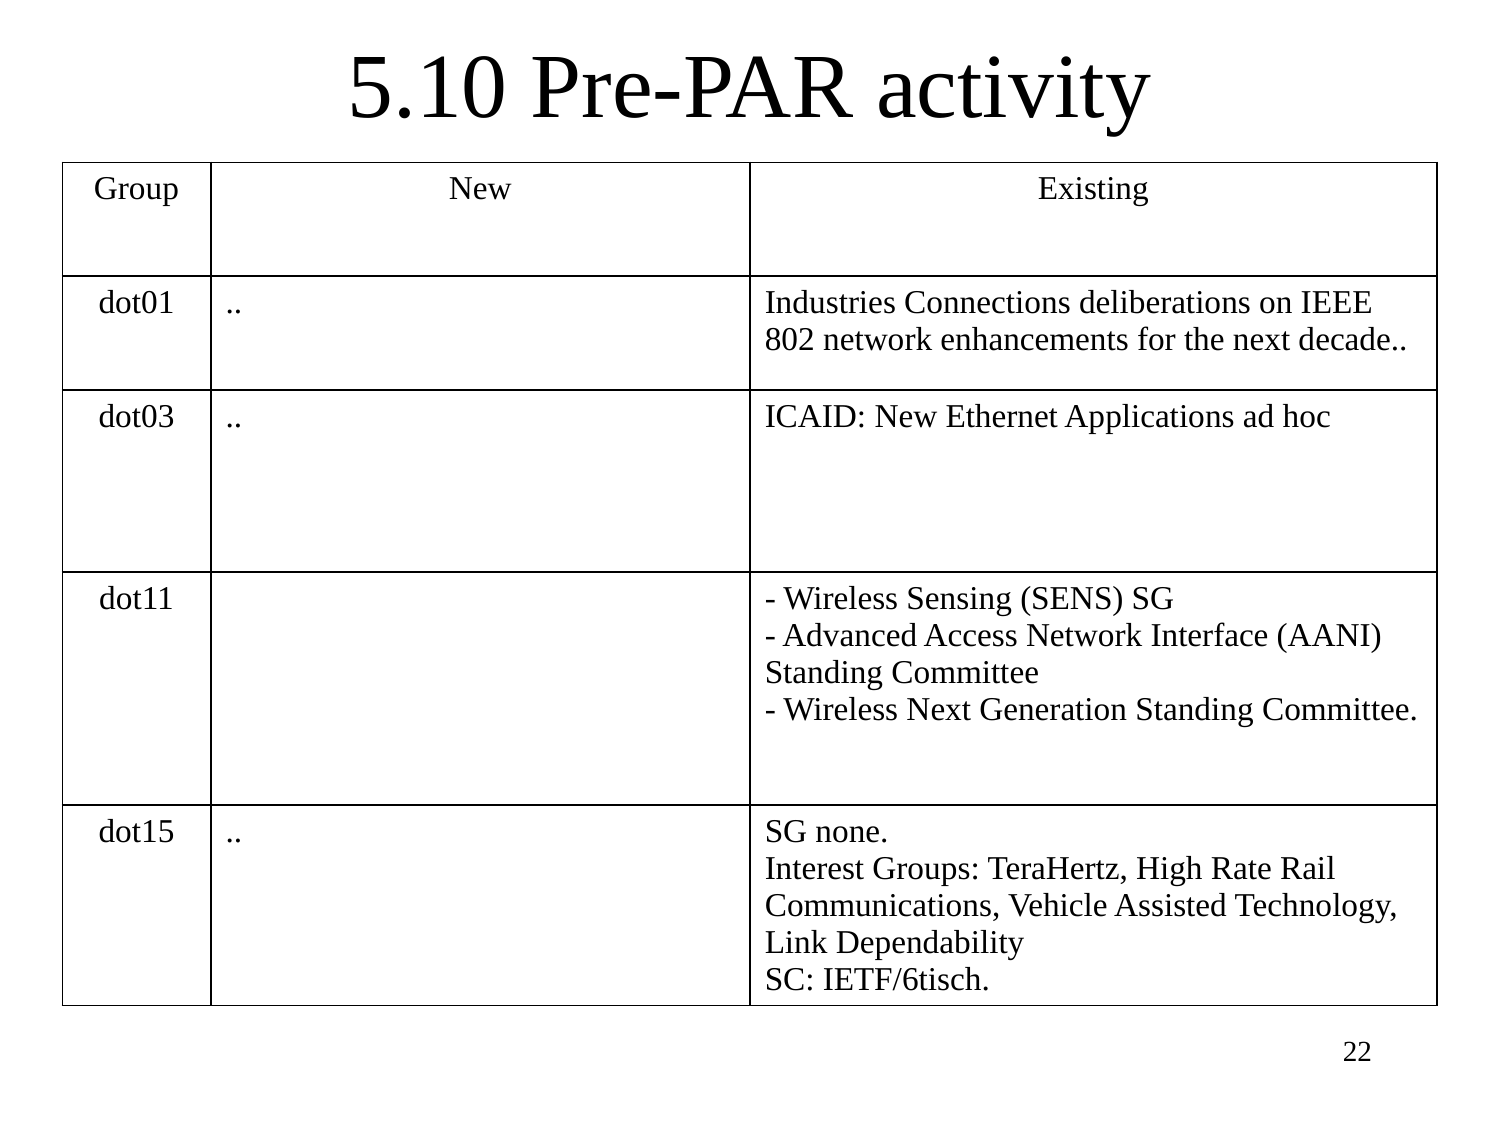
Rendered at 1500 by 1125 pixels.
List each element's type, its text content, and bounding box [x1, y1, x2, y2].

table_cell [212, 573, 749, 804]
table_cell ICAID: New Ethernet Applications ad hoc [751, 391, 1436, 571]
table_header Existing [751, 163, 1436, 275]
table_cell dot15 [63, 806, 210, 1005]
slide_number 22 [1074, 1024, 1388, 1101]
table_header Group [63, 163, 210, 275]
table_cell dot03 [63, 391, 210, 571]
title 5.10 Pre-PAR activity [112, 24, 1388, 138]
table_cell .. [212, 806, 749, 1005]
table_cell dot11 [63, 573, 210, 804]
table_cell Industries Connections deliberations on IEEE 802 network enhancements for the next decade.. [751, 277, 1436, 389]
table_cell dot01 [63, 277, 210, 389]
table_cell .. [212, 391, 749, 571]
table_cell - Wireless Sensing (SENS) SG - Advanced Access Network Interface (AANI) Standing Committee - Wireless Next Generation Standing Committee. [751, 573, 1436, 804]
table_cell .. [212, 277, 749, 389]
table_header New [212, 163, 749, 275]
table_cell SG none. Interest Groups: TeraHertz, High Rate Rail Communications, Vehicle Assisted Technology, Link Dependability SC: IETF/6tisch. [751, 806, 1436, 1005]
